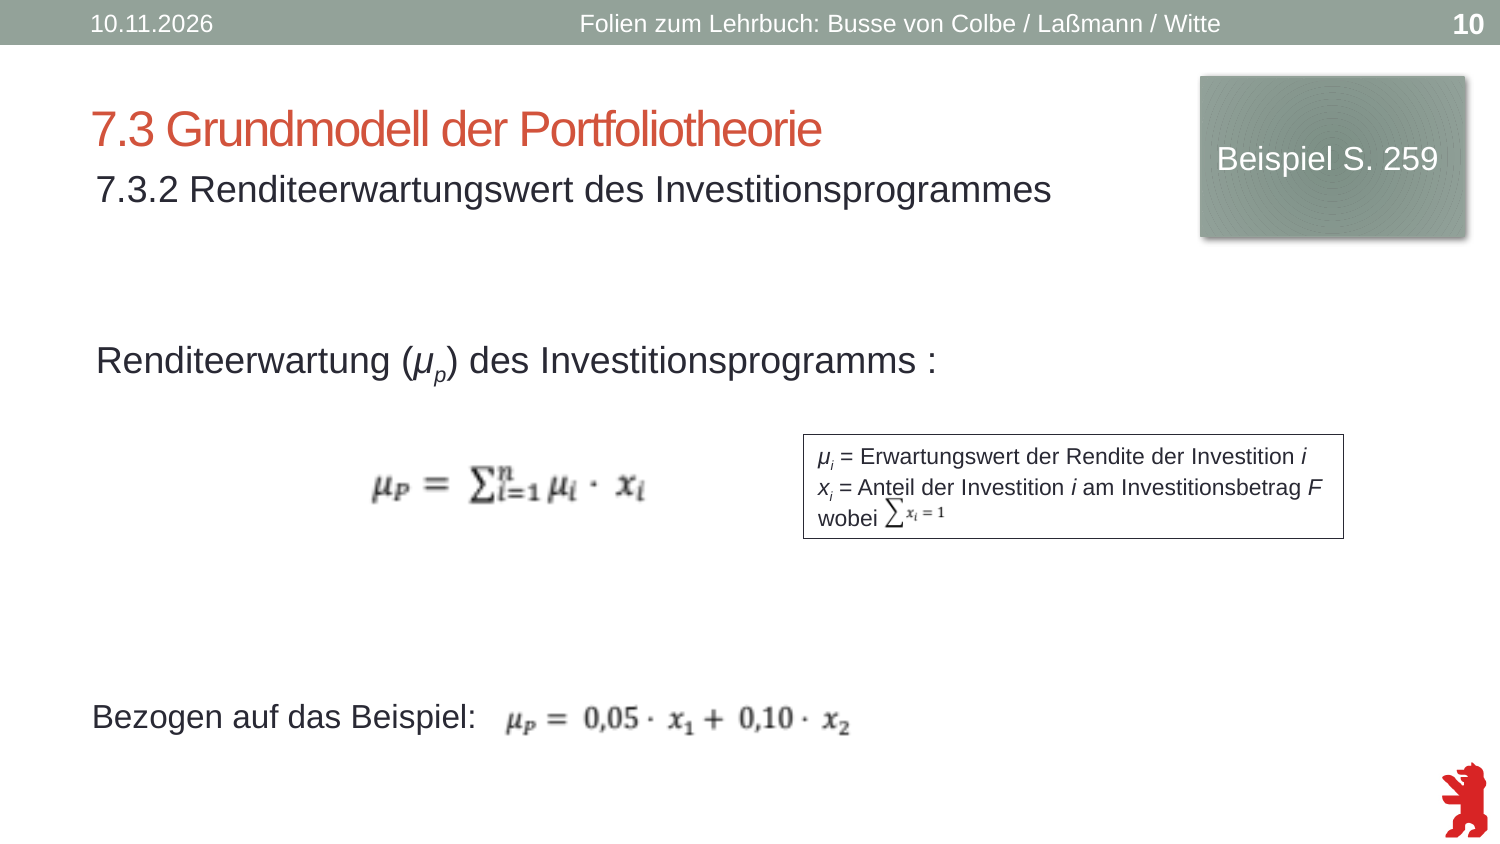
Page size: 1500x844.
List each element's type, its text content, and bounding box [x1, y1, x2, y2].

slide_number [75, 2, 550, 43]
slide_number 10 [1325, 2, 1500, 43]
picture [1434, 760, 1500, 844]
text_box Beispiel S. 259 [1200, 76, 1465, 237]
title 7.3 Grundmodell der Portfoliotheorie [75, 65, 1425, 188]
picture [488, 654, 868, 790]
footer Folien zum Lehrbuch: Busse von Colbe / Laßmann / Witte [562, 2, 1238, 43]
text_box Renditeerwartung (μp) des Investitionsprogramms : [81, 328, 953, 395]
text_box 7.3.2 Renditeerwartungswert des Investitionsprogrammes [80, 157, 1068, 217]
text_box Bezogen auf das Beispiel: [77, 688, 485, 743]
picture [321, 403, 678, 577]
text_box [802, 433, 1345, 547]
